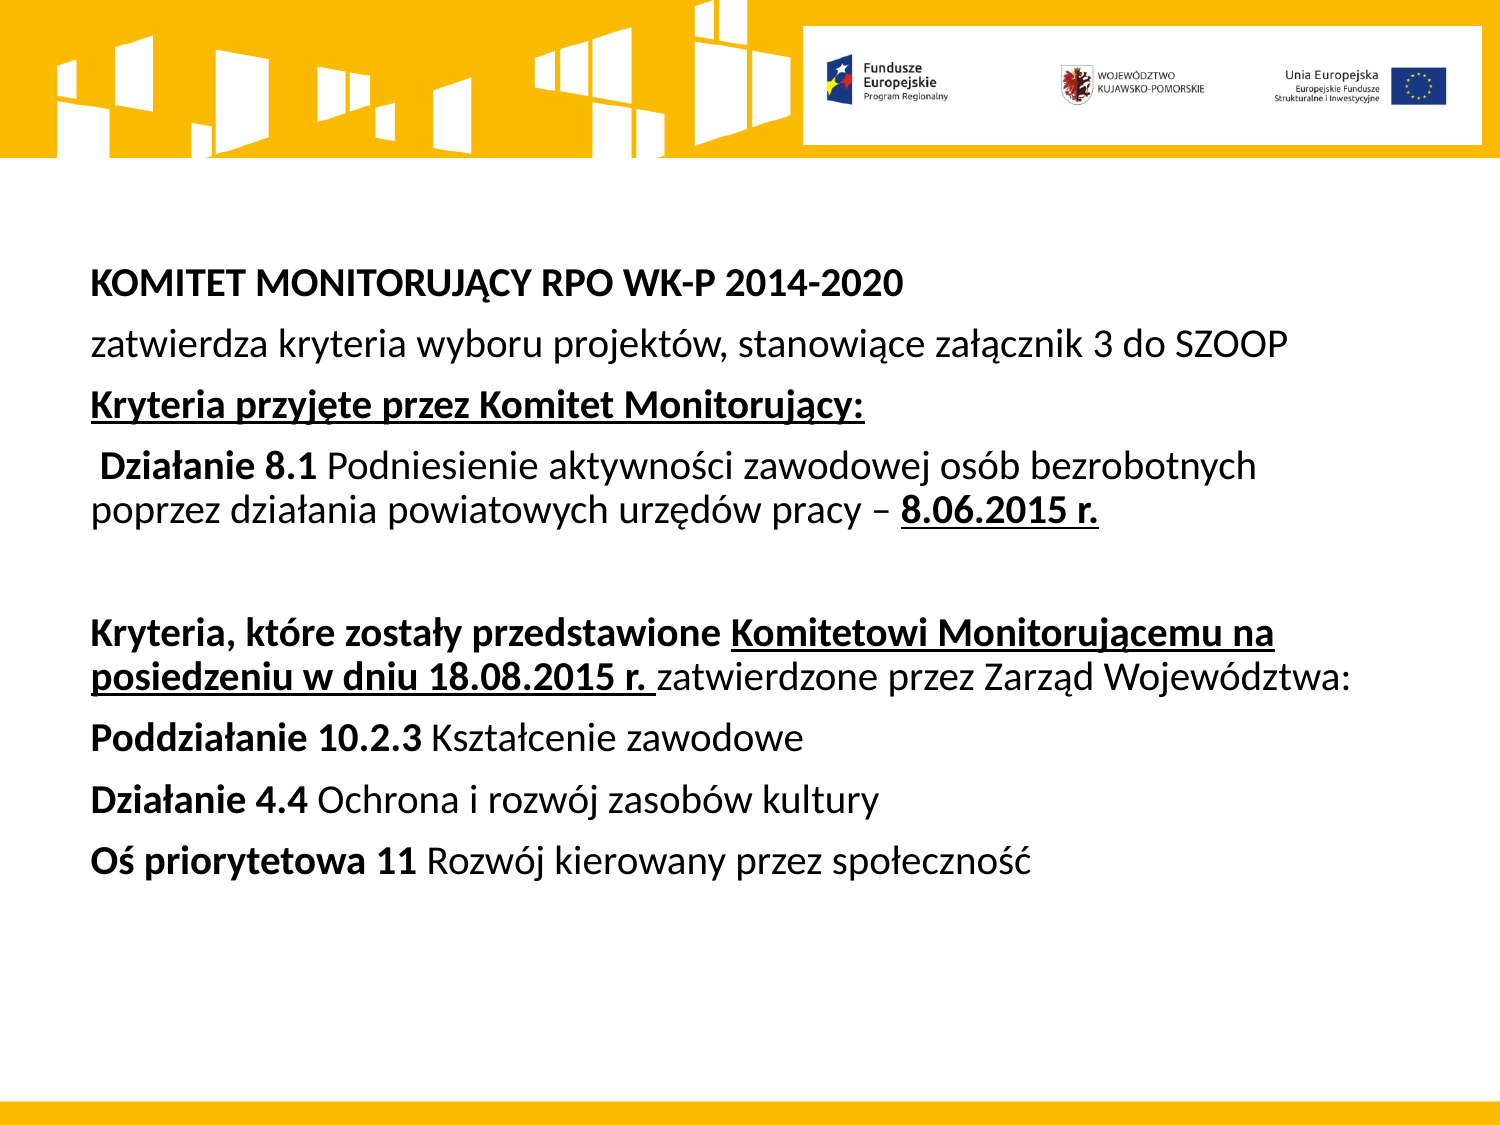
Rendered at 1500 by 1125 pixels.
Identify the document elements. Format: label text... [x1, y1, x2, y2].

list KOMITET MONITORUJĄCY RPO WK-P 2014-2020 zatwierdza kryteria wyboru projektów, stanowiące załącznik 3 do SZOOP Kryteria przyjęte przez Komitet Monitorujący: Działanie 8.1 Podniesienie aktywności zawodowej osób bezrobotnych poprzez działania powiatowych urzędów pracy – 8.06.2015 r. Kryteria, które zostały przedstawione Komitetowi Monitorującemu na posiedzeniu w dniu 18.08.2015 r. zatwierdzone przez Zarząd Województwa: Poddziałanie 10.2.3 Kształcenie zawodowe Działanie 4.4 Ochrona i rozwój zasobów kultury Oś priorytetowa 11 Rozwój kierowany przez społeczność [75, 187, 1370, 1001]
picture [0, 0, 1500, 1125]
